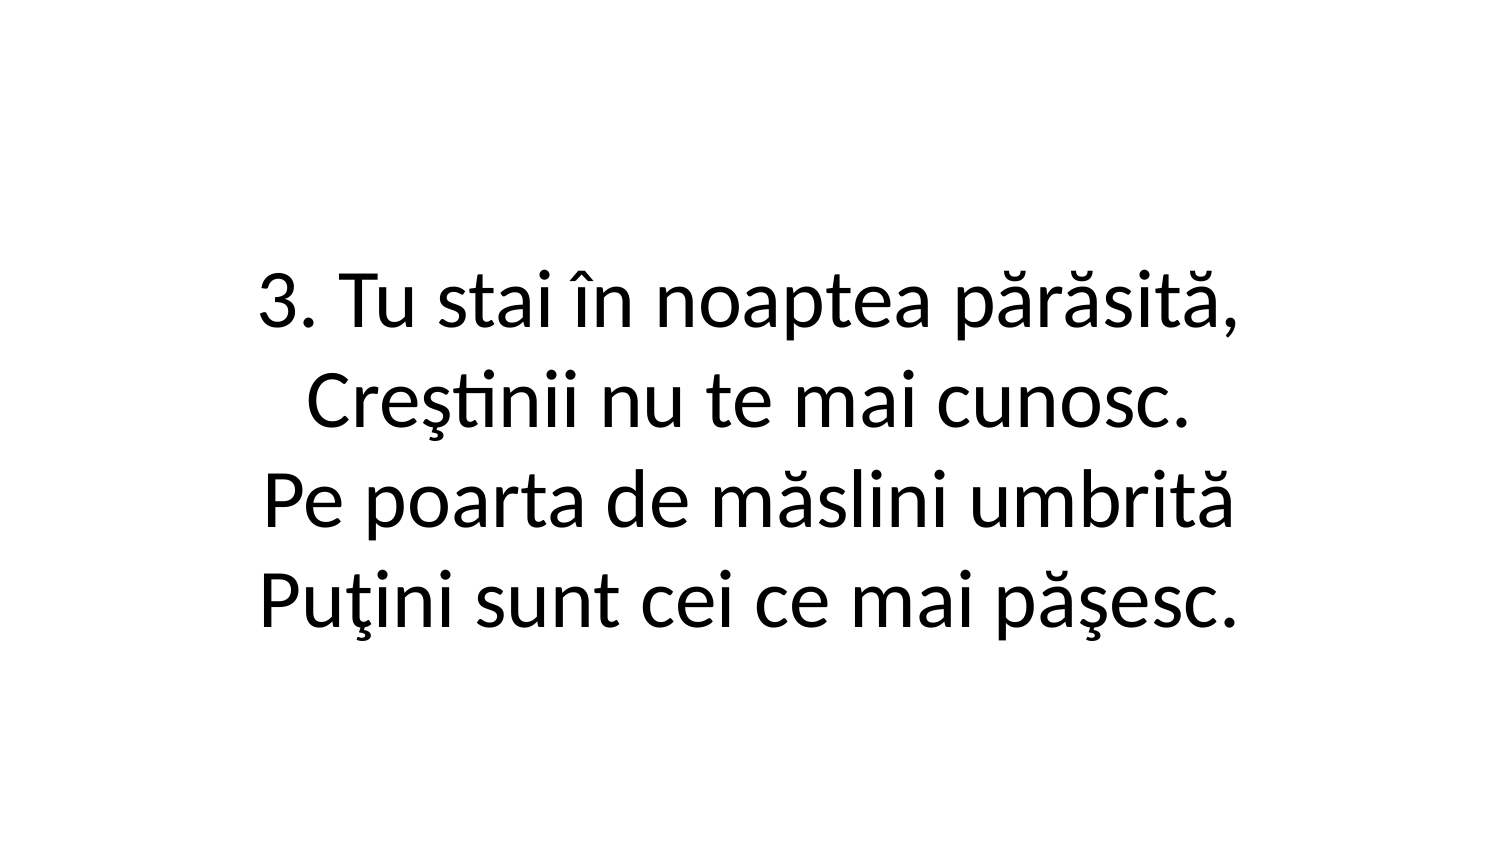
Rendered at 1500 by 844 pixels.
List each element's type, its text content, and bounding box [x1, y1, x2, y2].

text_box 3. Tu stai în noaptea părăsită, Creştinii nu te mai cunosc. Pe poarta de măslini umbrită Puţini sunt cei ce mai păşesc. [242, 192, 1258, 652]
